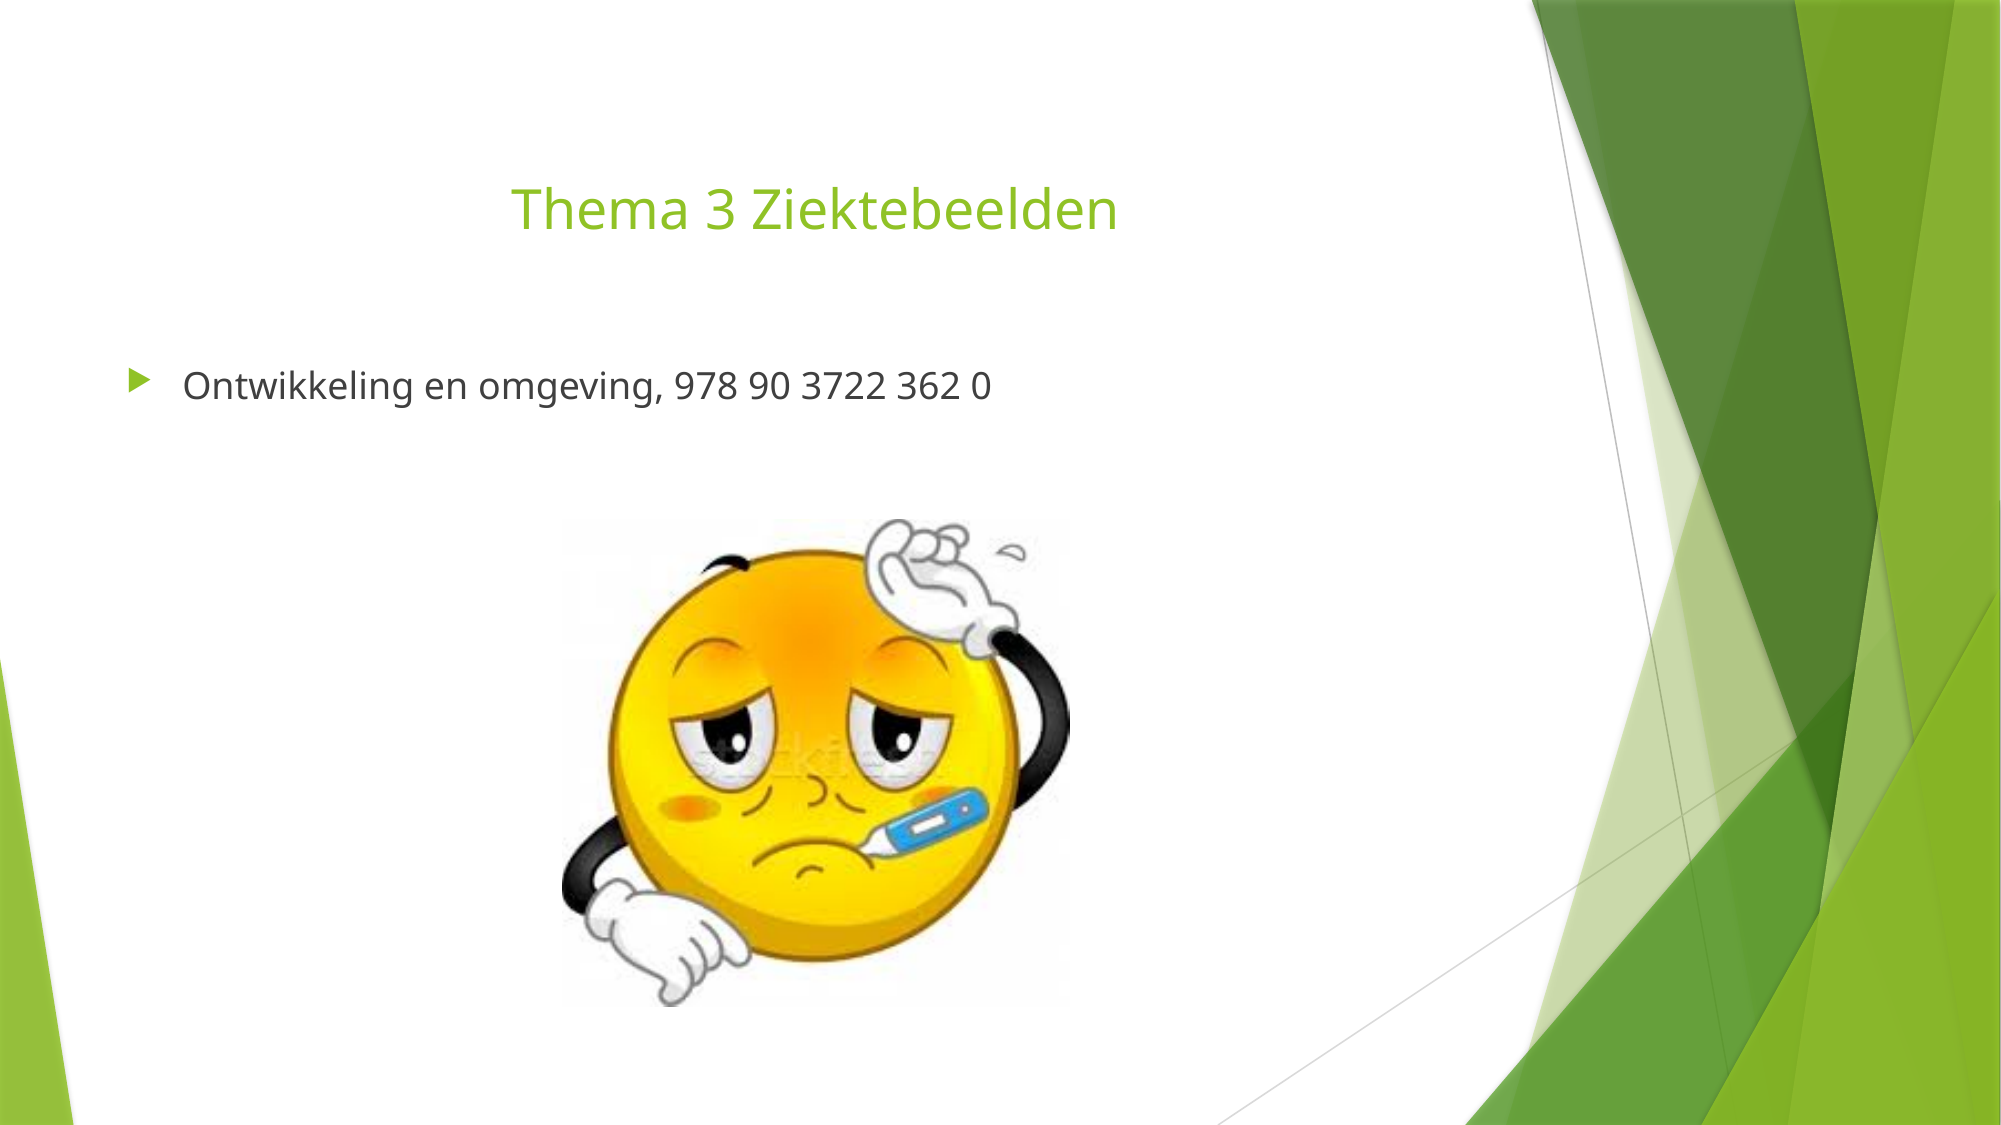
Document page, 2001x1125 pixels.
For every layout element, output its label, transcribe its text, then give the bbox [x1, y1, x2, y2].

title Thema 3 Ziektebeelden [111, 99, 1522, 317]
list Ontwikkeling en omgeving, 978 90 3722 362 0 [111, 354, 1522, 992]
picture [562, 518, 1071, 1007]
